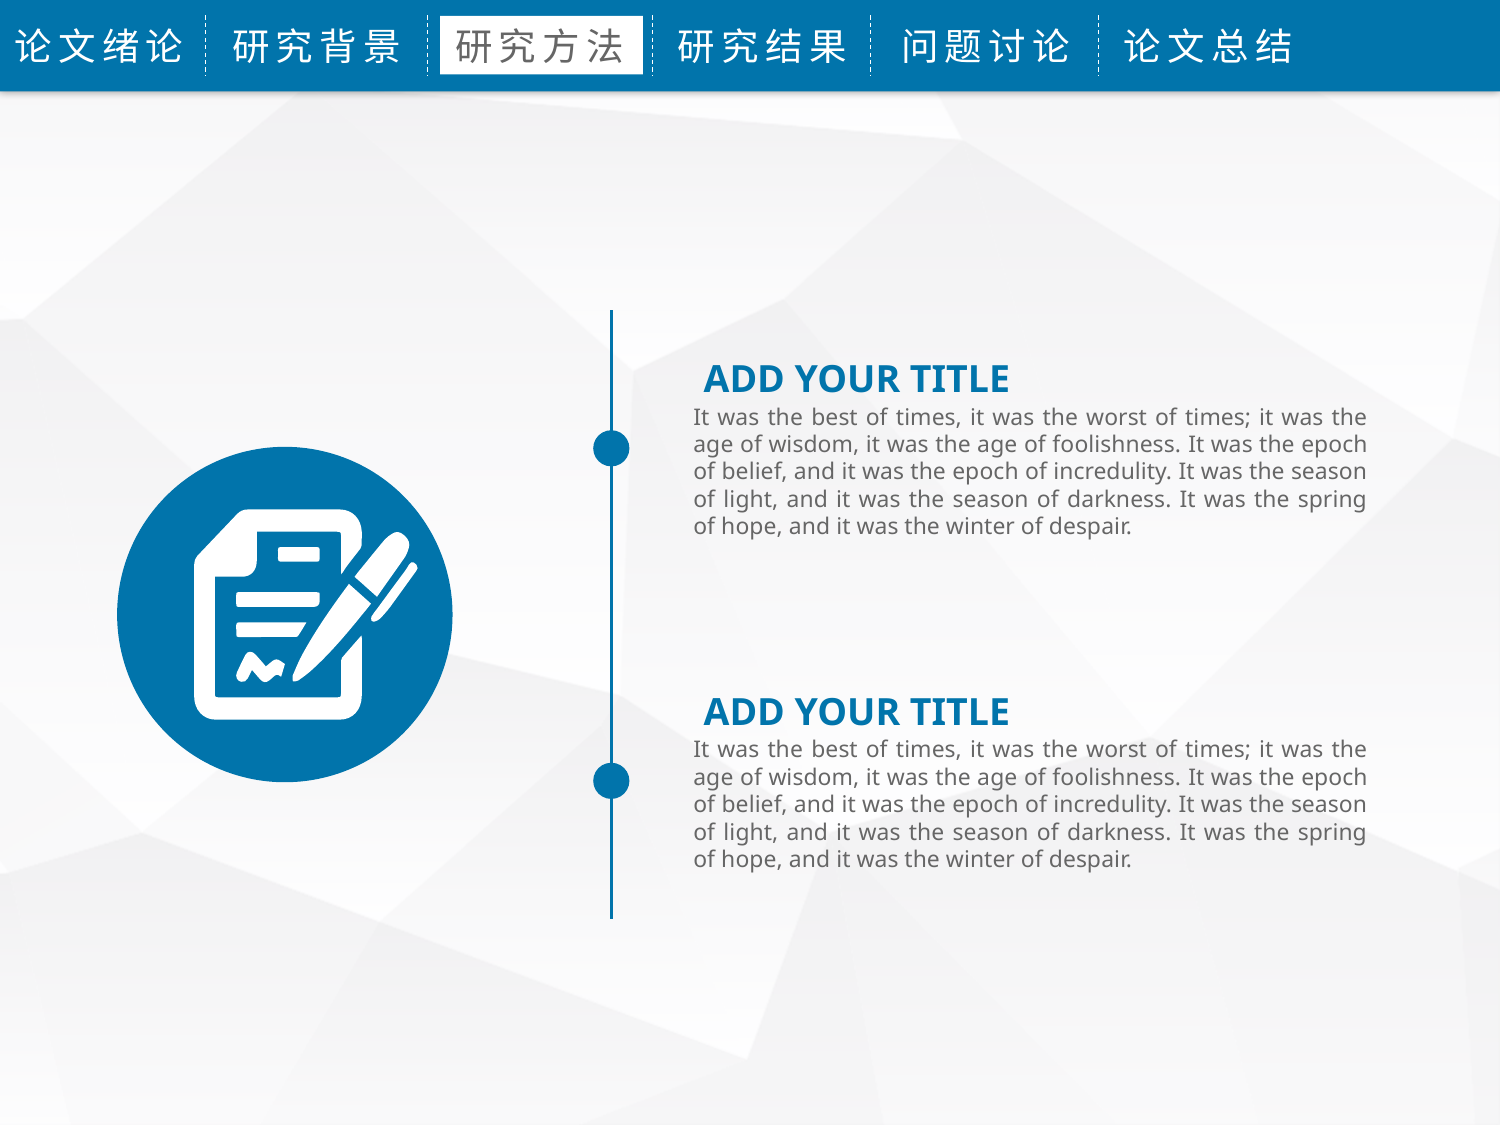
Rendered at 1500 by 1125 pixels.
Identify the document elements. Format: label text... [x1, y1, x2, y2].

text_box [116, 445, 417, 784]
text_box ADD YOUR TITLE [678, 680, 1035, 740]
text_box 研究结果 [871, 15, 876, 76]
text_box 论文总结 [1109, 15, 1322, 76]
text_box It was the best of times, it was the worst of times; it was the age of wisdom, it was the age of foolishness. It was the epoch of belief, and it was the epoch of incredulity. It was the season of light, and it was the season of darkness. It was the spring of hope, and it was the winter of despair. [678, 727, 1383, 880]
text_box [418, 510, 454, 719]
text_box It was the best of times, it was the worst of times; it was the age of wisdom, it was the age of foolishness. It was the epoch of belief, and it was the epoch of incredulity. It was the season of light, and it was the season of darkness. It was the spring of hope, and it was the winter of despair. [678, 394, 1383, 547]
text_box ADD YOUR TITLE [678, 347, 1035, 408]
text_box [593, 310, 630, 919]
text_box 研究背景 [213, 15, 420, 76]
text_box 论文绪论 [0, 15, 211, 76]
text_box 问题讨论 [886, 15, 1098, 76]
text_box [0, 0, 1500, 92]
text_box 研究方法 [440, 15, 652, 76]
text_box 研究结果 [663, 15, 870, 76]
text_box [194, 509, 418, 720]
picture [0, 92, 1500, 1125]
